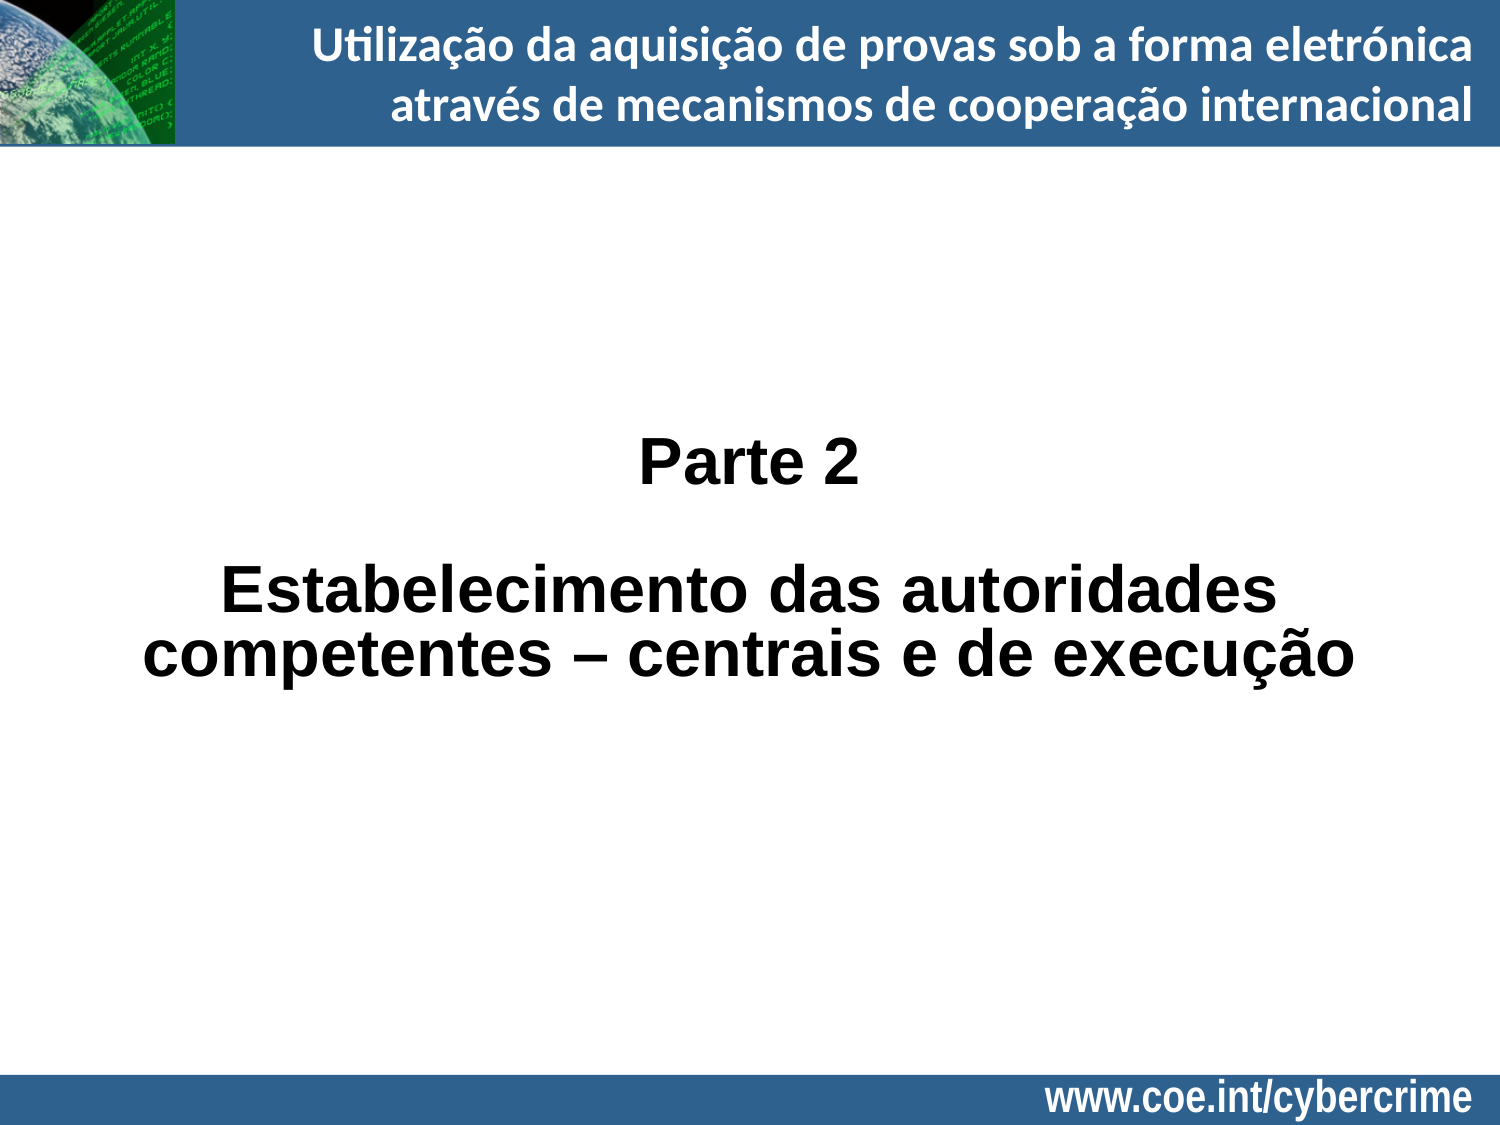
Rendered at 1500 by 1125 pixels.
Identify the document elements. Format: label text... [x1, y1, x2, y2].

text_box Parte 2 Estabelecimento das autoridades competentes – centrais e de execução [50, 425, 1450, 761]
text_box Utilização da aquisição de provas sob a forma eletrónica através de mecanismos de cooperação internacional [177, 0, 1500, 149]
picture [0, 0, 175, 144]
text_box www.coe.int/cybercrime [1030, 1059, 1500, 1125]
text_box [0, 1073, 1030, 1125]
